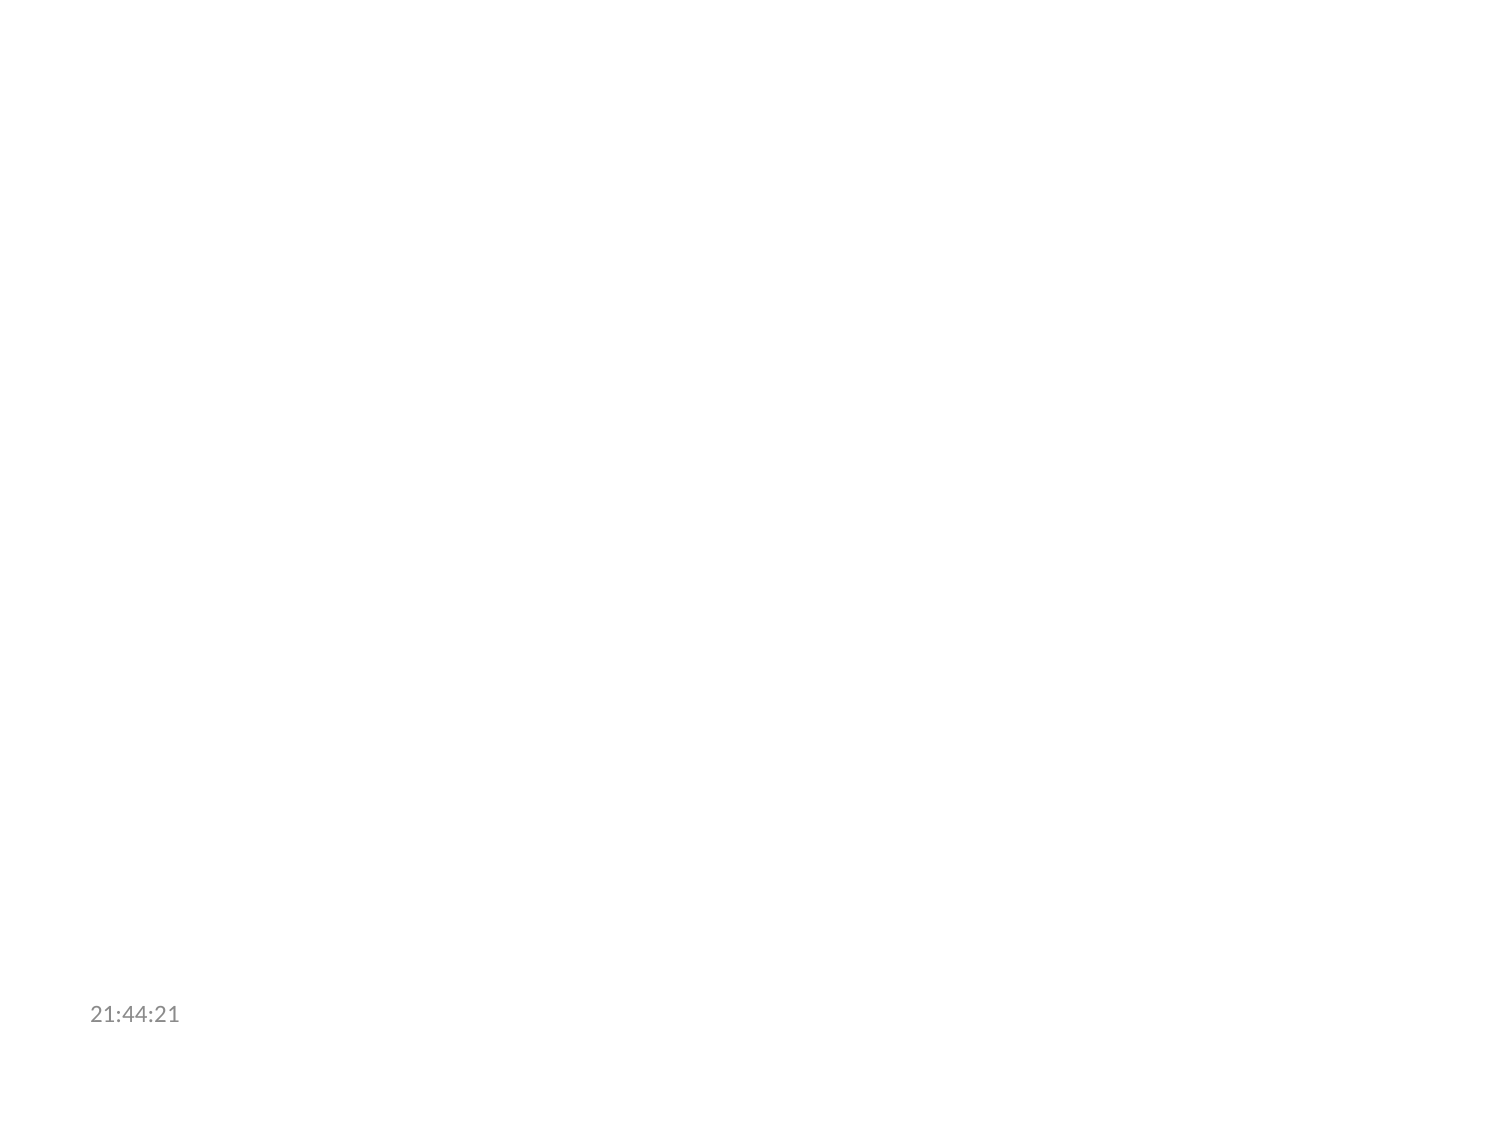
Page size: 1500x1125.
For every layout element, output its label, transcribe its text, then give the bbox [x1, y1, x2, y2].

text_box 15:35:09 [75, 982, 425, 1043]
